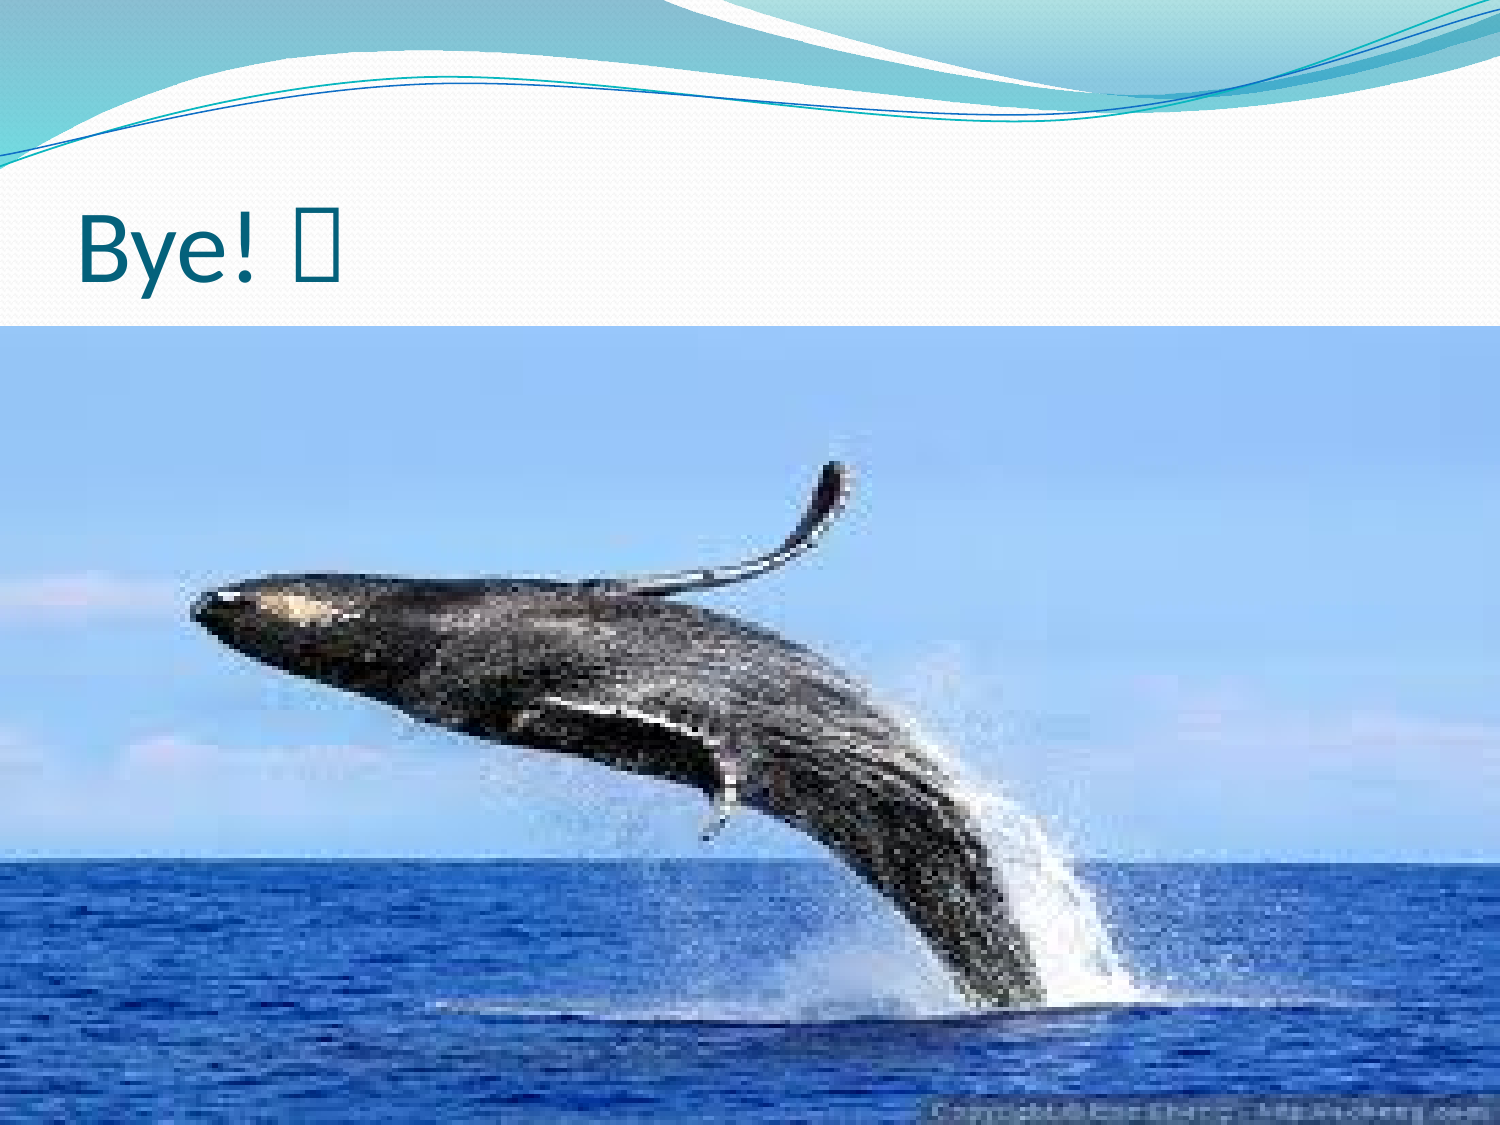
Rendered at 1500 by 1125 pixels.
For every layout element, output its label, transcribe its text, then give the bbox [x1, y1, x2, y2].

title Bye!  [75, 115, 1425, 303]
picture [0, 326, 1500, 1125]
